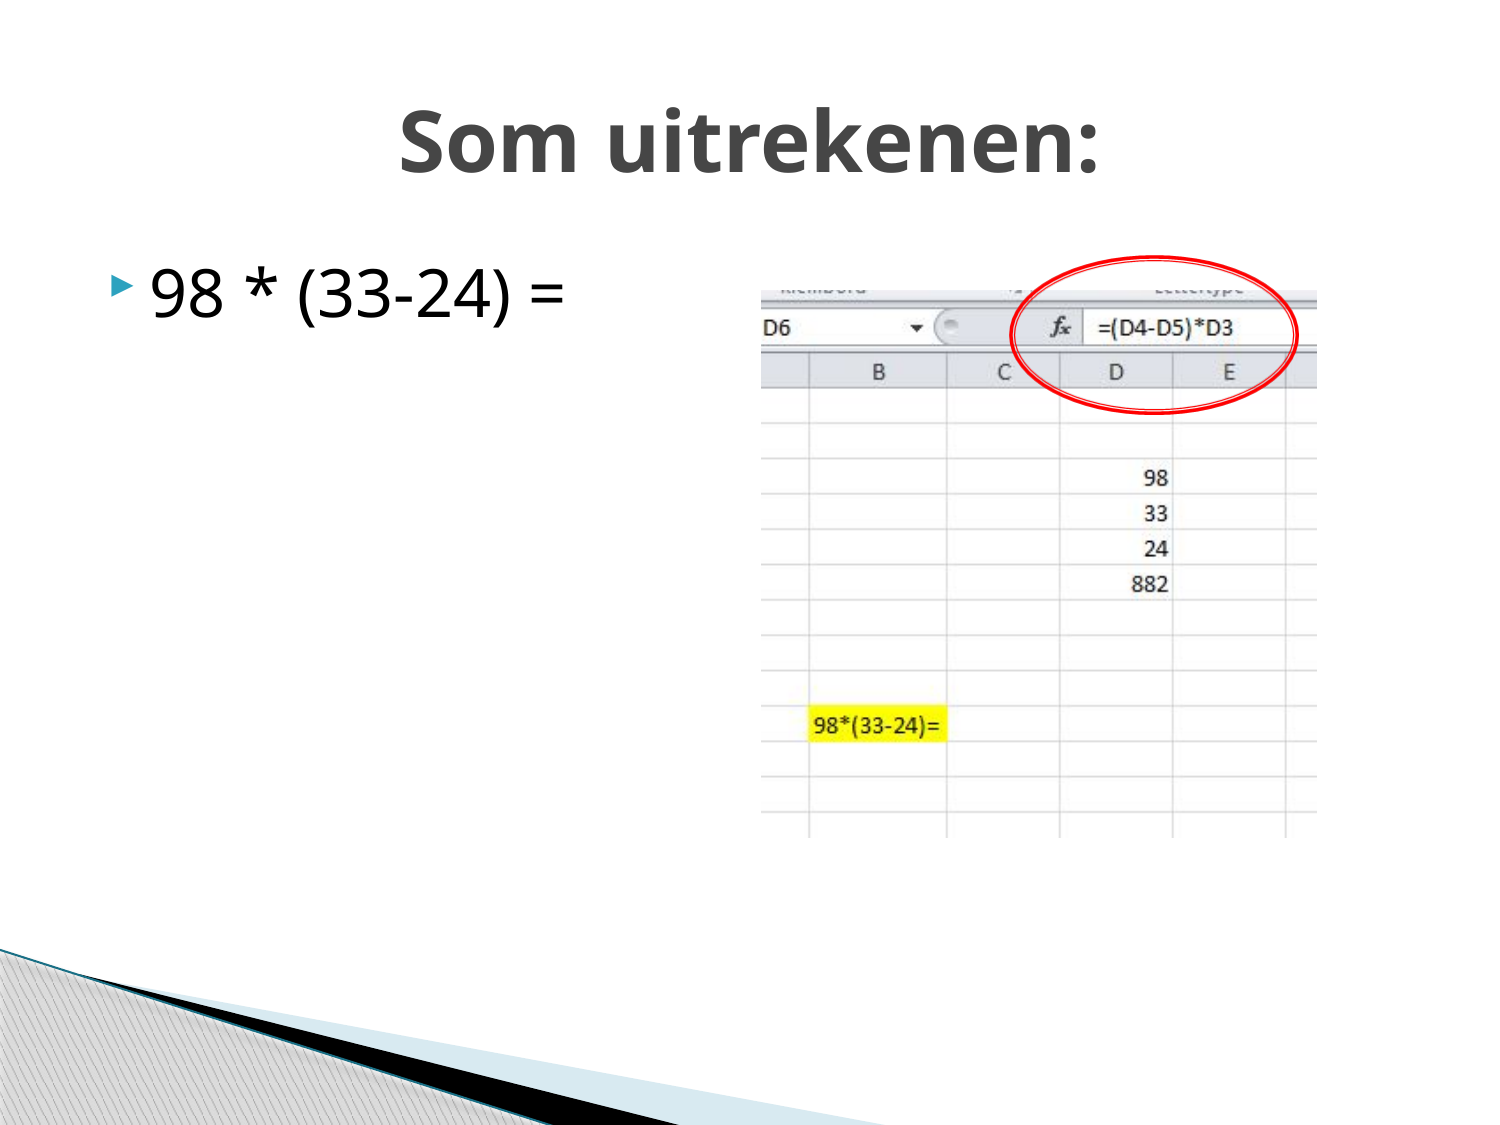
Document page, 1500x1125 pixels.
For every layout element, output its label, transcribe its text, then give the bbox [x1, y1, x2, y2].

list 98 * (33-24) = [75, 243, 1425, 986]
picture [761, 255, 1318, 838]
title Som uitrekenen: [75, 45, 1425, 233]
